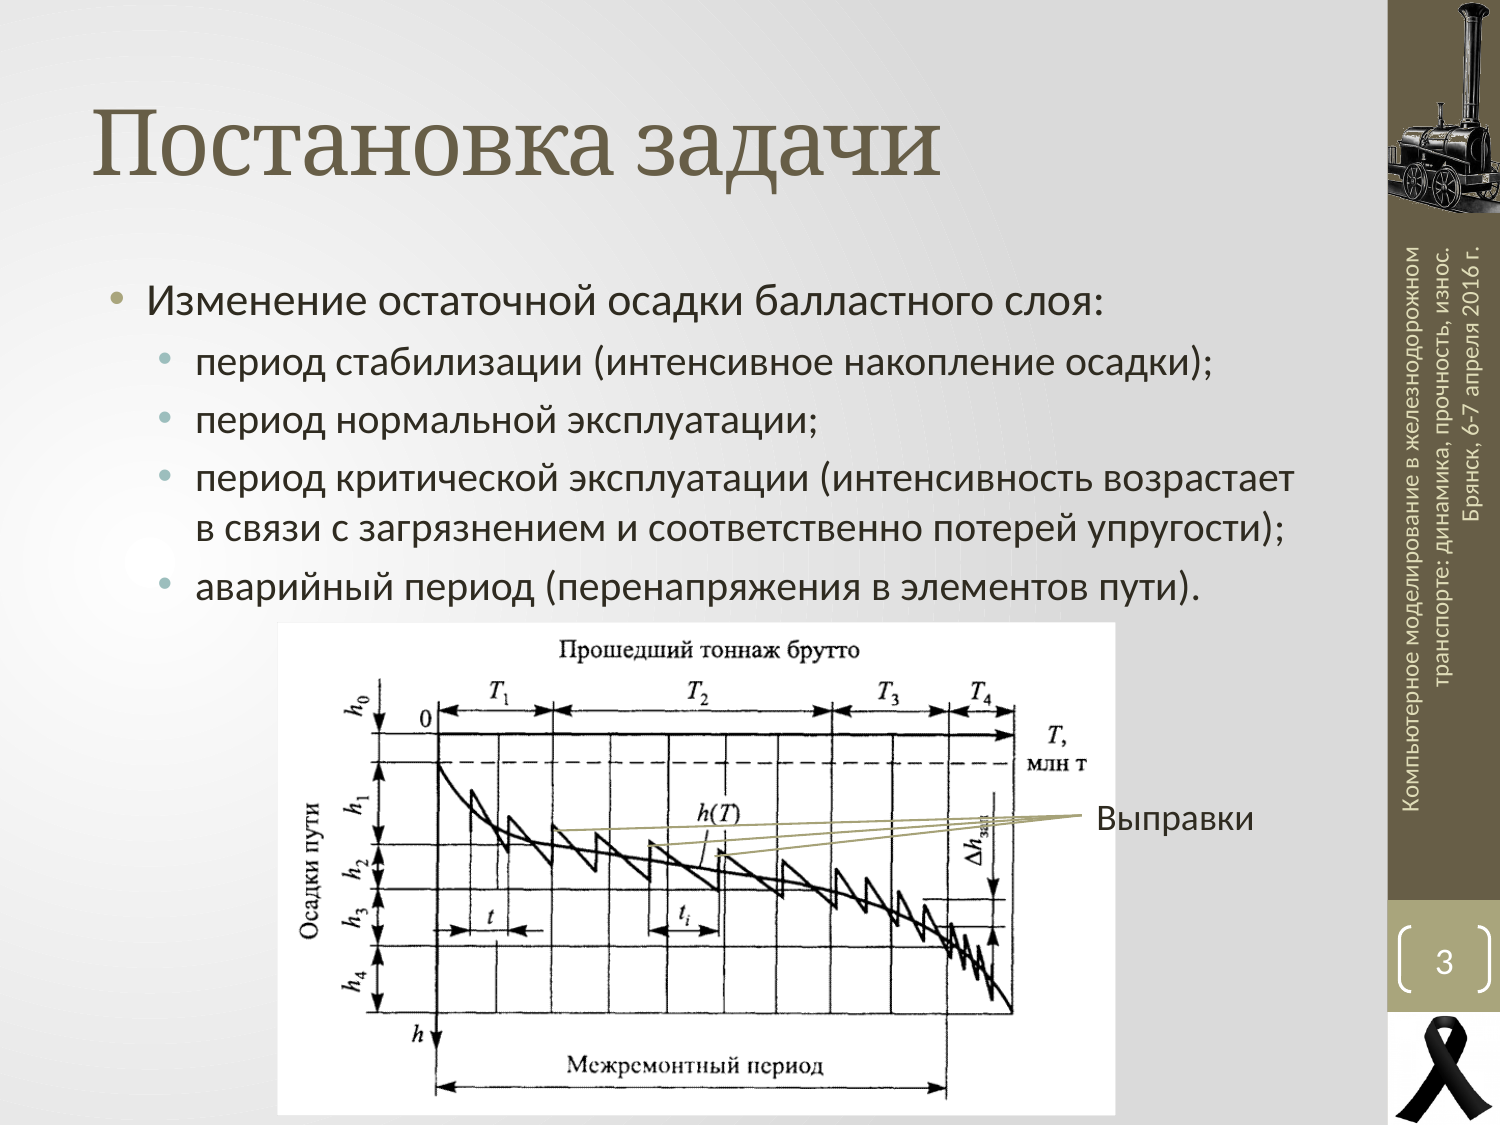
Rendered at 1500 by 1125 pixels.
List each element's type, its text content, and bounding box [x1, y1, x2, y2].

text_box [553, 815, 1082, 832]
picture [1387, 1012, 1500, 1125]
footer Компьютерное моделирование в железнодорожном транспорте: динамика, прочность, износ. Брянск, 6-7 апреля 2016 г. [1383, 231, 1495, 889]
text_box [646, 836, 1082, 847]
title Постановка задачи [75, 45, 1325, 233]
slide_number 3 [1397, 925, 1492, 994]
list Изменение остаточной осадки балластного слоя: период стабилизации (интенсивное накопление осадки); период нормальной эксплуатации; период критической эксплуатации (интенсивность возрастает в связи с загрязнением и соответственно потерей упругости); аварийный период (перенапряжения в элементов пути). [75, 262, 1325, 1050]
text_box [714, 853, 1082, 857]
picture [1388, 0, 1500, 213]
text_box Выправки [1128, 785, 1270, 846]
picture [275, 620, 1117, 1118]
